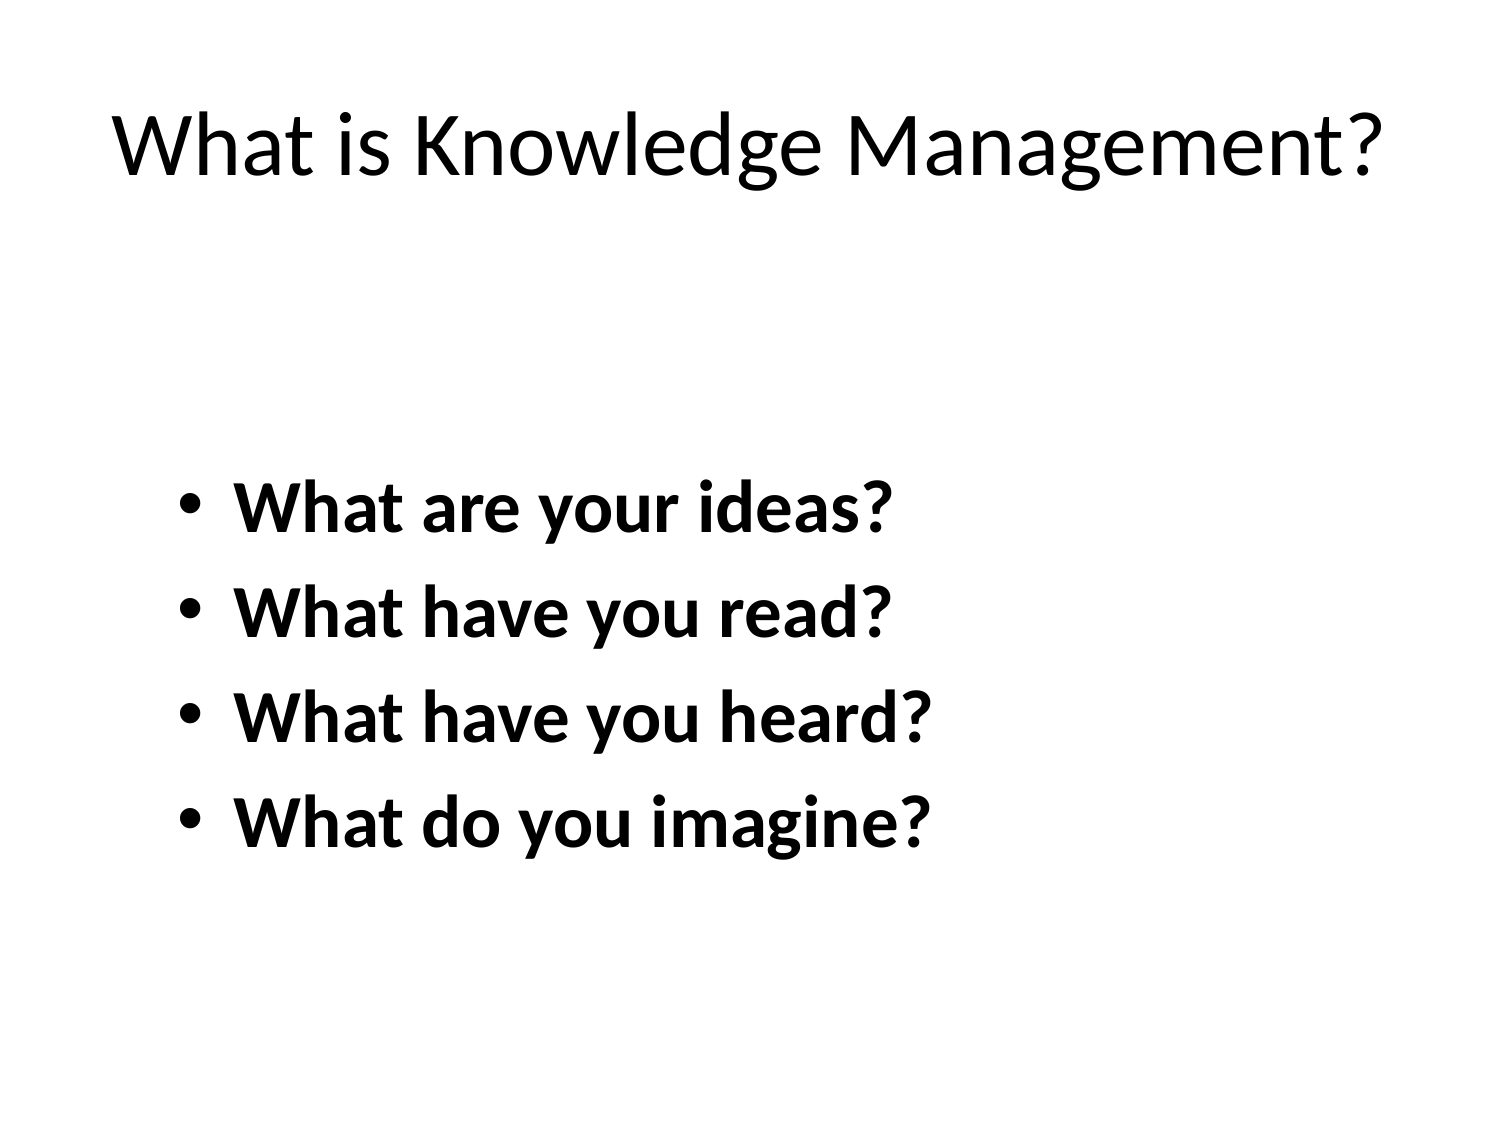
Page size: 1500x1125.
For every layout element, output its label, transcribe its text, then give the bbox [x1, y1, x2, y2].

list What are your ideas? What have you read? What have you heard? What do you imagine? [162, 450, 1438, 1125]
title What is Knowledge Management? [75, 45, 1425, 233]
